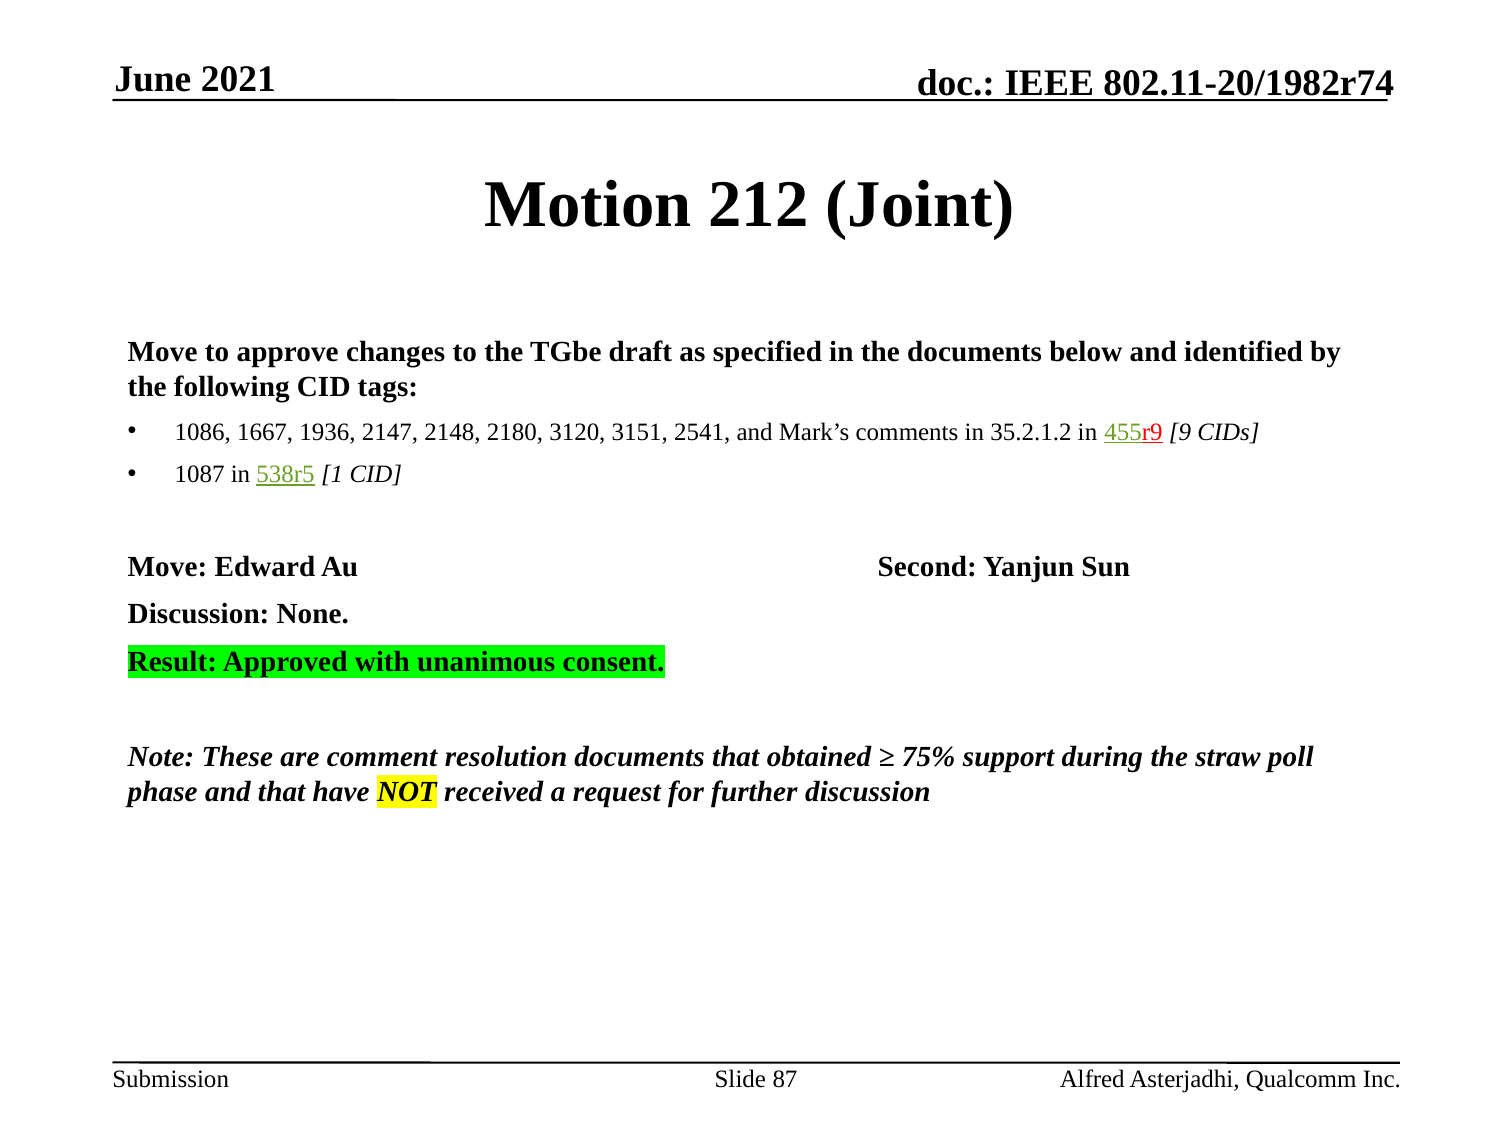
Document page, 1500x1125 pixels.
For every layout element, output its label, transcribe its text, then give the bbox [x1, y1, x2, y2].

slide_number Slide 87 [712, 1061, 800, 1123]
title Motion 212 (Joint) [112, 112, 1388, 288]
footer Alfred Asterjadhi, Qualcomm Inc. [878, 1061, 1402, 1093]
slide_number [114, 54, 423, 100]
list Move to approve changes to the TGbe draft as specified in the documents below and identified by the following CID tags: 1086, 1667, 1936, 2147, 2148, 2180, 3120, 3151, 2541, and Mark’s comments in 35.2.1.2 in 455r9 [9 CIDs] 1087 in 538r5 [1 CID] Move: Edward Au Second: Yanjun Sun Discussion: None. Result: Approved with unanimous consent. Note: These are comment resolution documents that obtained ≥ 75% support during the straw poll phase and that have NOT received a request for further discussion [112, 324, 1388, 1063]
